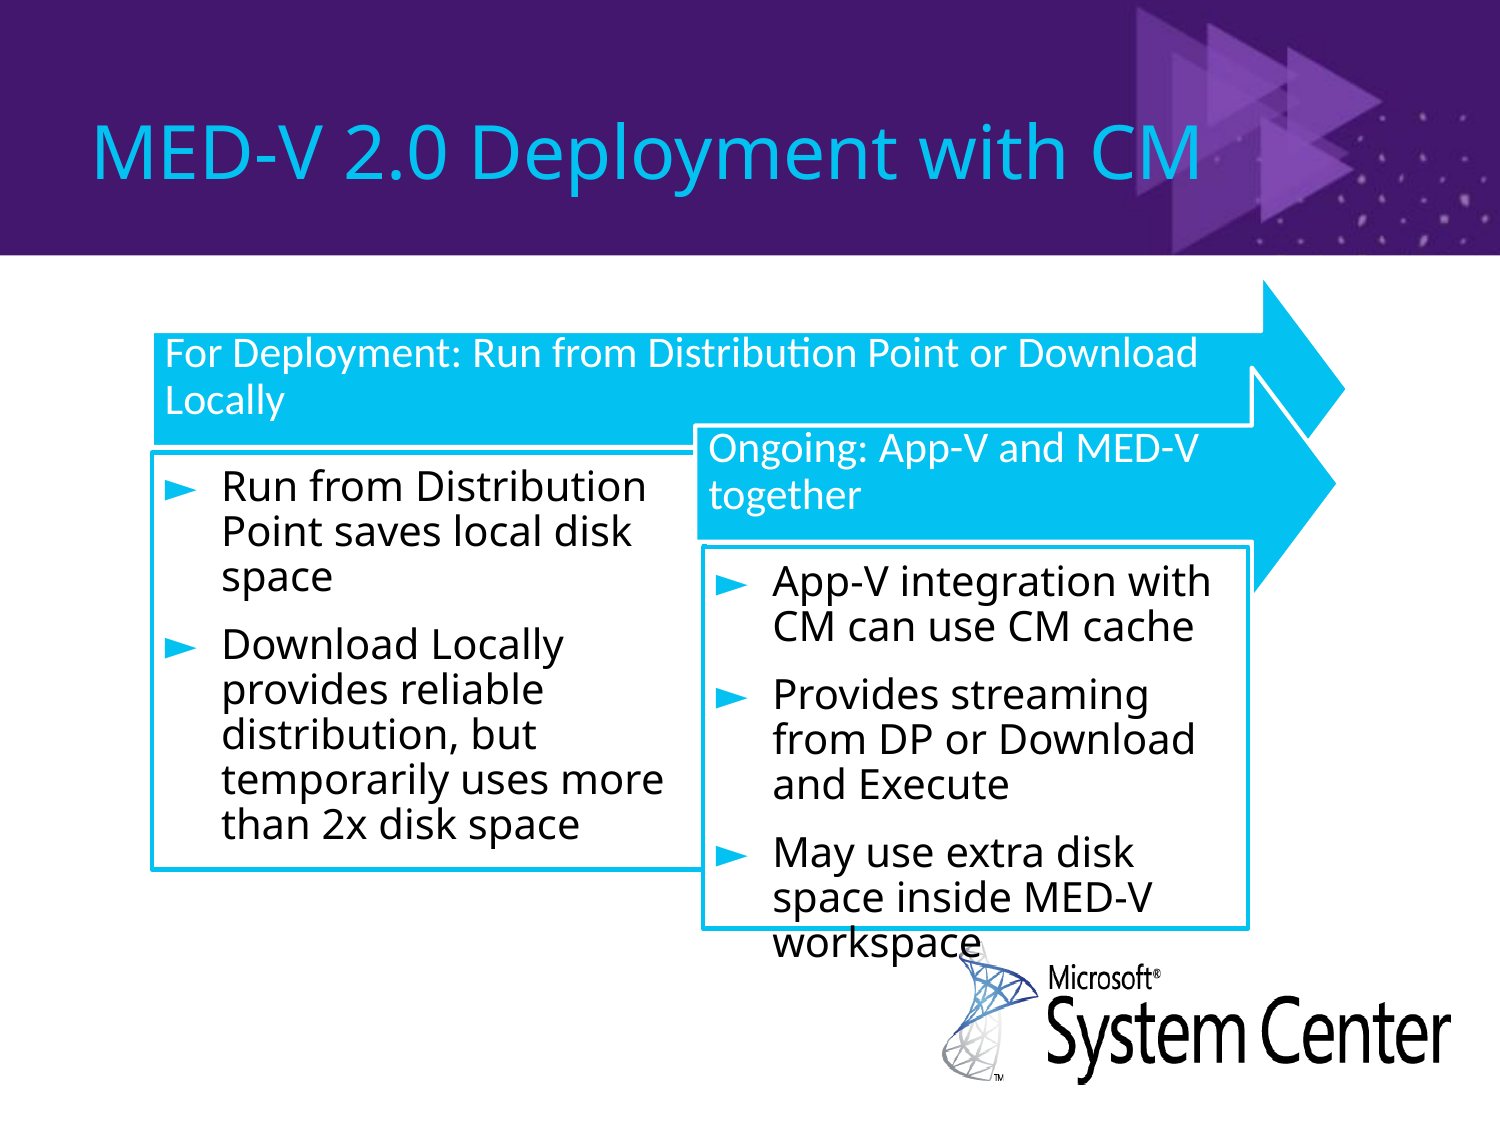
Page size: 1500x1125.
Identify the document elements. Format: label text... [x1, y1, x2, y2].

picture [941, 941, 1451, 1085]
text_box App-V integration with CM can use CM cache Provides streaming from DP or Download and Execute May use extra disk space inside MED-V workspace [701, 545, 1250, 931]
text_box Ongoing: App-V and MED-V together [693, 365, 1341, 602]
title MED-V 2.0 Deployment with CM [75, 56, 1425, 244]
text_box For Deployment: Run from Distribution Point or Download Locally [149, 270, 1350, 450]
text_box Run from Distribution Point saves local disk space Download Locally provides reliable distribution, but temporarily uses more than 2x disk space [150, 450, 707, 872]
picture [0, 0, 1500, 255]
